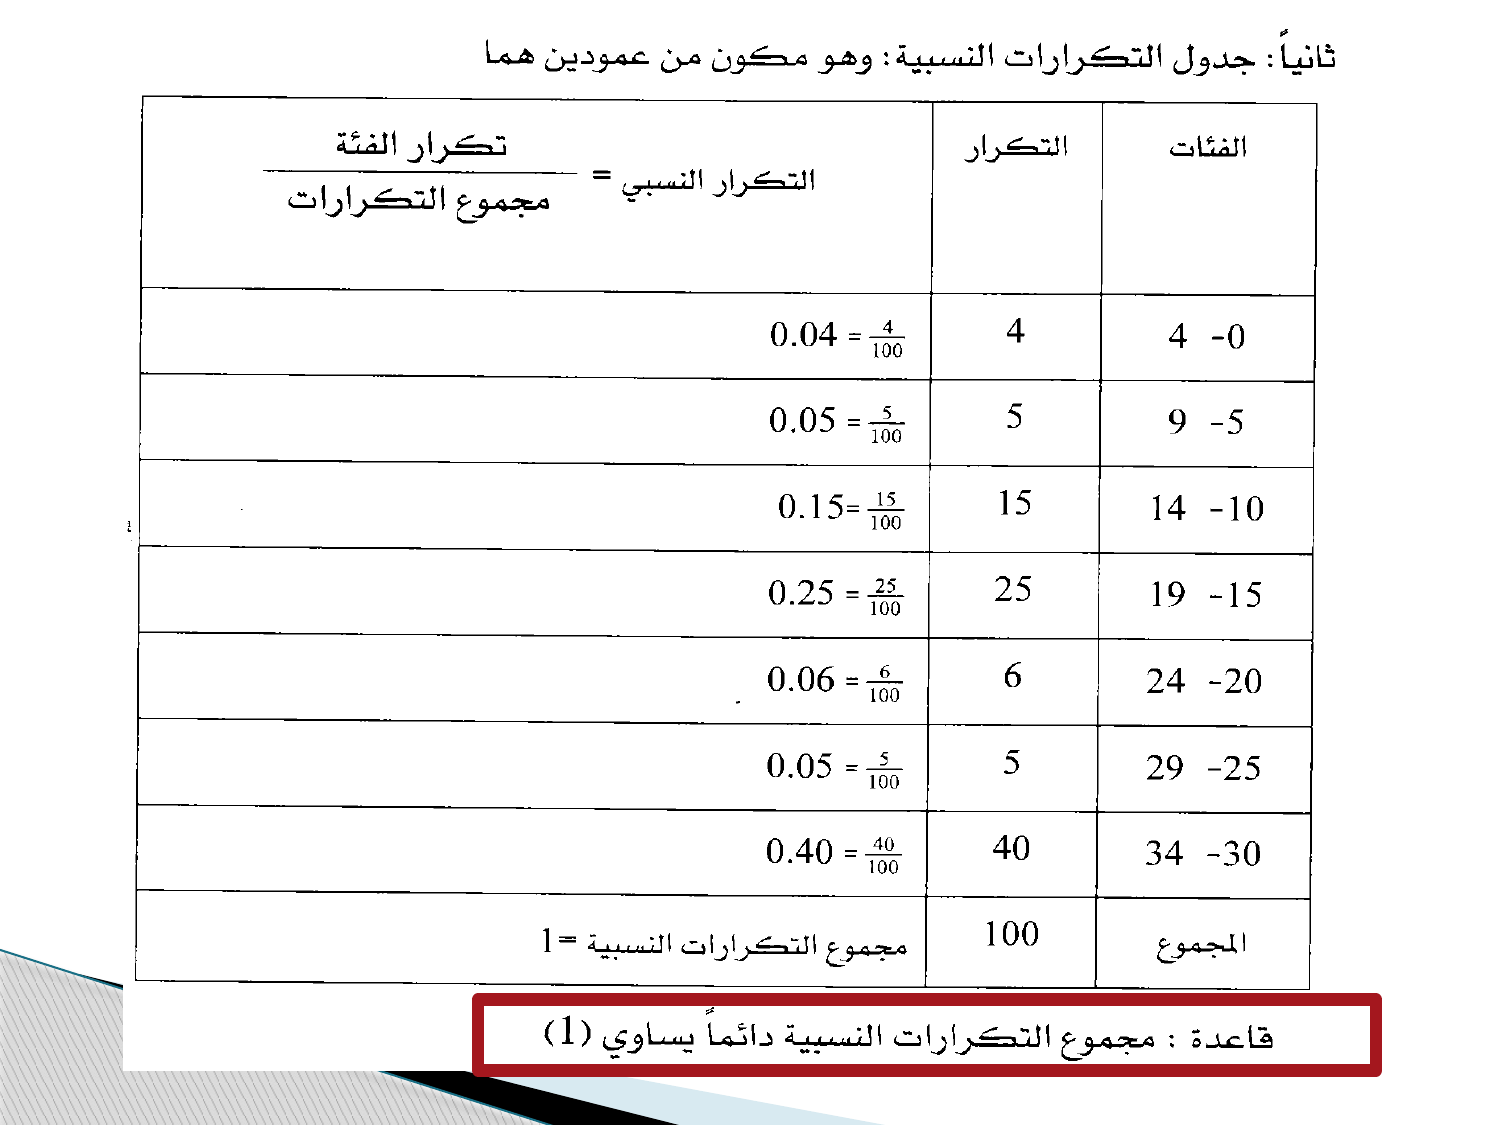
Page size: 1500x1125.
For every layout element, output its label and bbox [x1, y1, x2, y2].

picture [123, 0, 1389, 1071]
